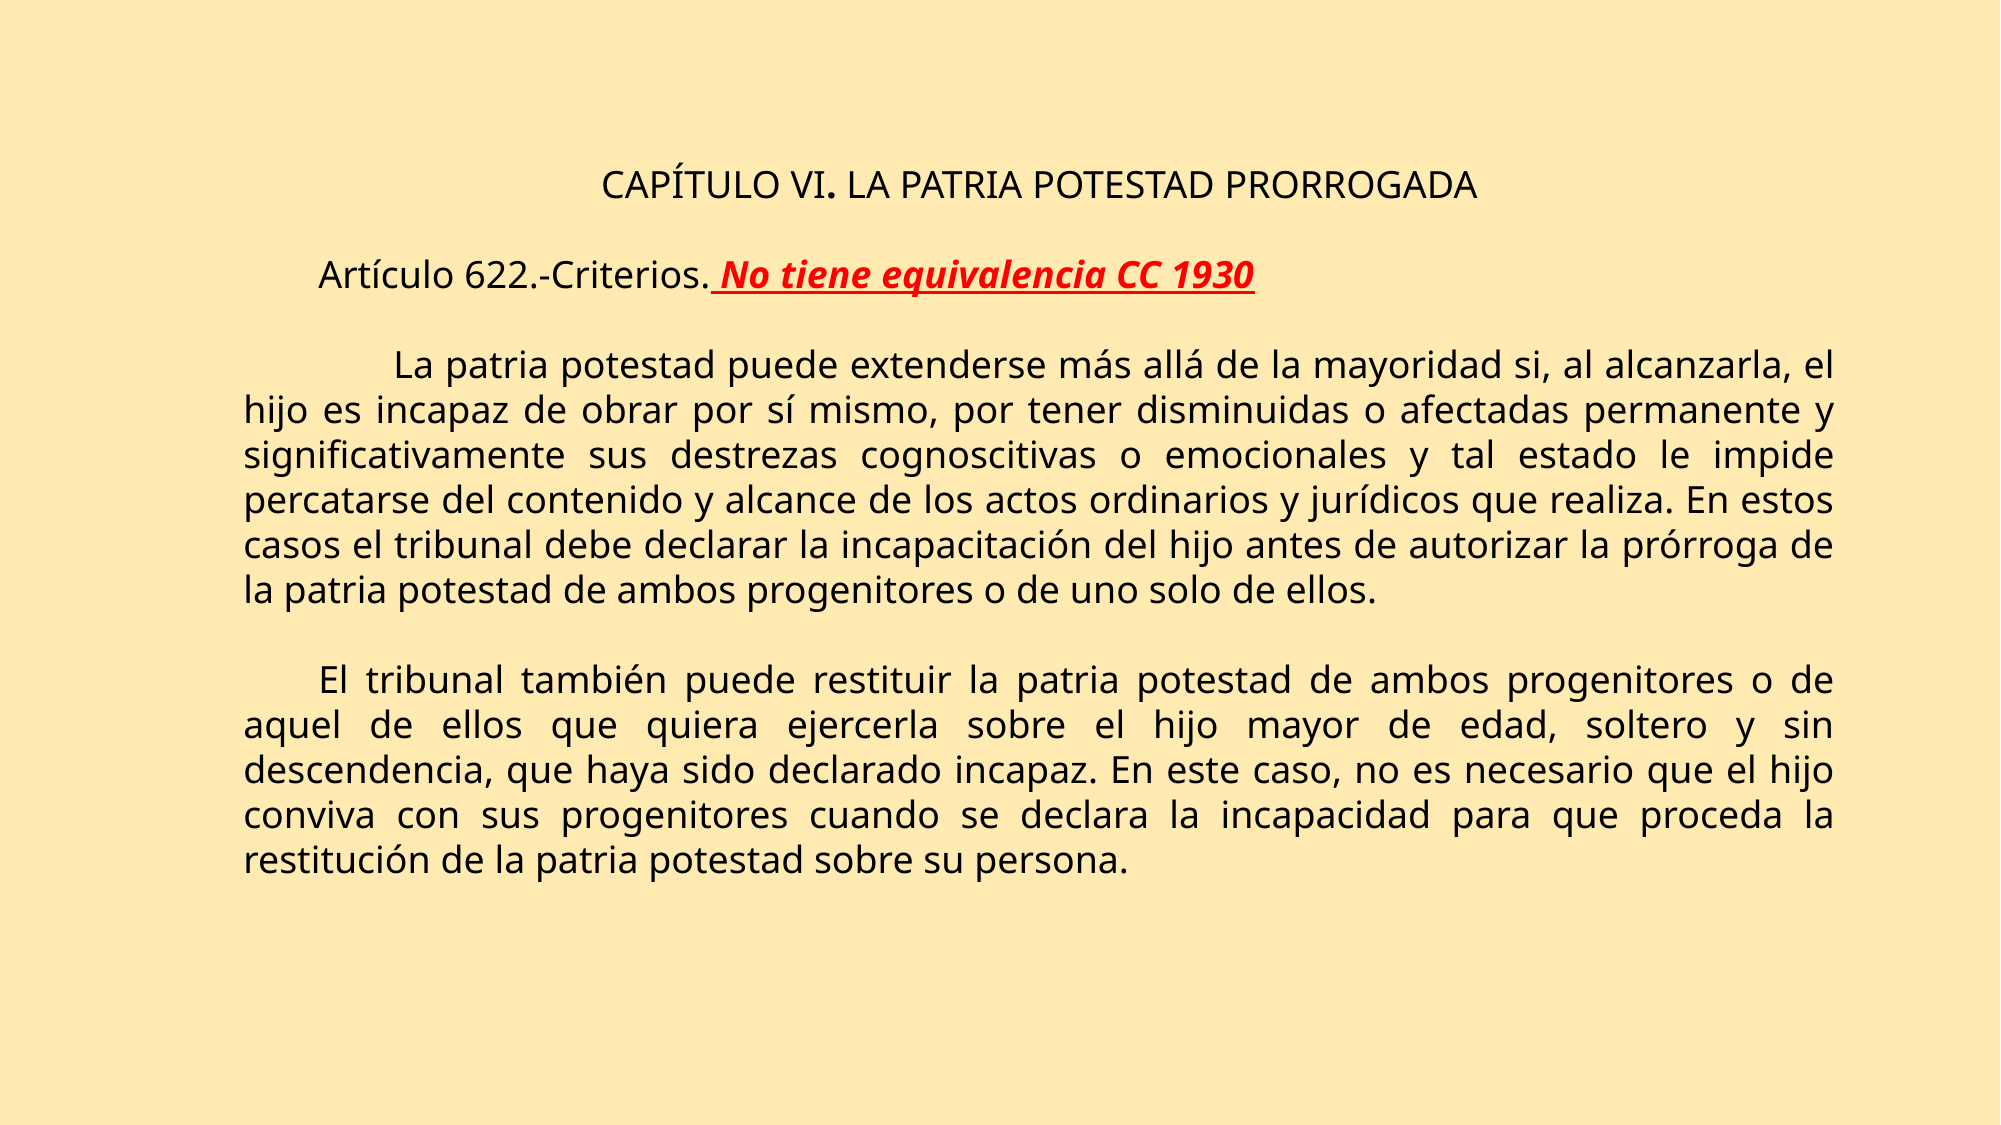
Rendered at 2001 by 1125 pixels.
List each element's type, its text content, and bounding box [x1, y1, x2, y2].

text_box CAPÍTULO VI. LA PATRIA POTESTAD PRORROGADA Artículo 622.-Criterios. No tiene equivalencia CC 1930 La patria potestad puede extenderse más allá de la mayoridad si, al alcanzarla, el hijo es incapaz de obrar por sí mismo, por tener disminuidas o afectadas permanente y significativamente sus destrezas cognoscitivas o emocionales y tal estado le impide percatarse del contenido y alcance de los actos ordinarios y jurídicos que realiza. En estos casos el tribunal debe declarar la incapacitación del hijo antes de autorizar la prórroga de la patria potestad de ambos progenitores o de uno solo de ellos. El tribunal también puede restituir la patria potestad de ambos progenitores o de aquel de ellos que quiera ejercerla sobre el hijo mayor de edad, soltero y sin descendencia, que haya sido declarado incapaz. En este caso, no es necesario que el hijo conviva con sus progenitores cuando se declara la incapacidad para que proceda la restitución de la patria potestad sobre su persona. [228, 153, 1851, 934]
